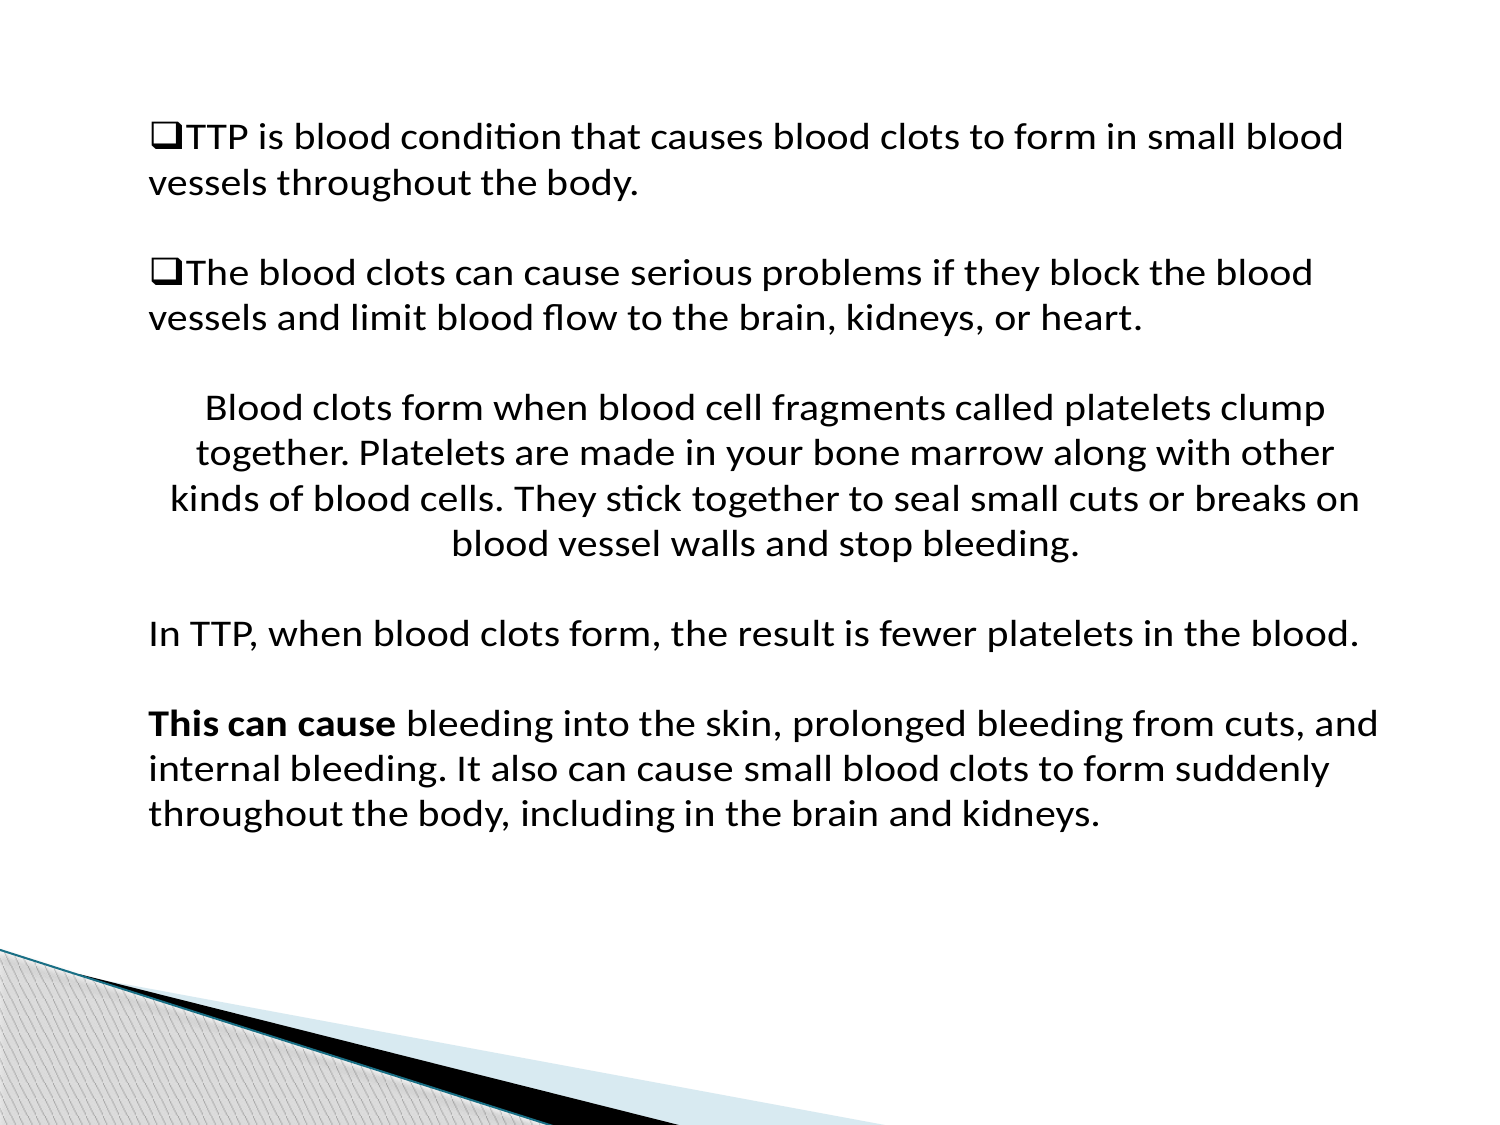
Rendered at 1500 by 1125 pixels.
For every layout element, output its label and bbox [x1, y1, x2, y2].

text_box [135, 89, 1397, 937]
